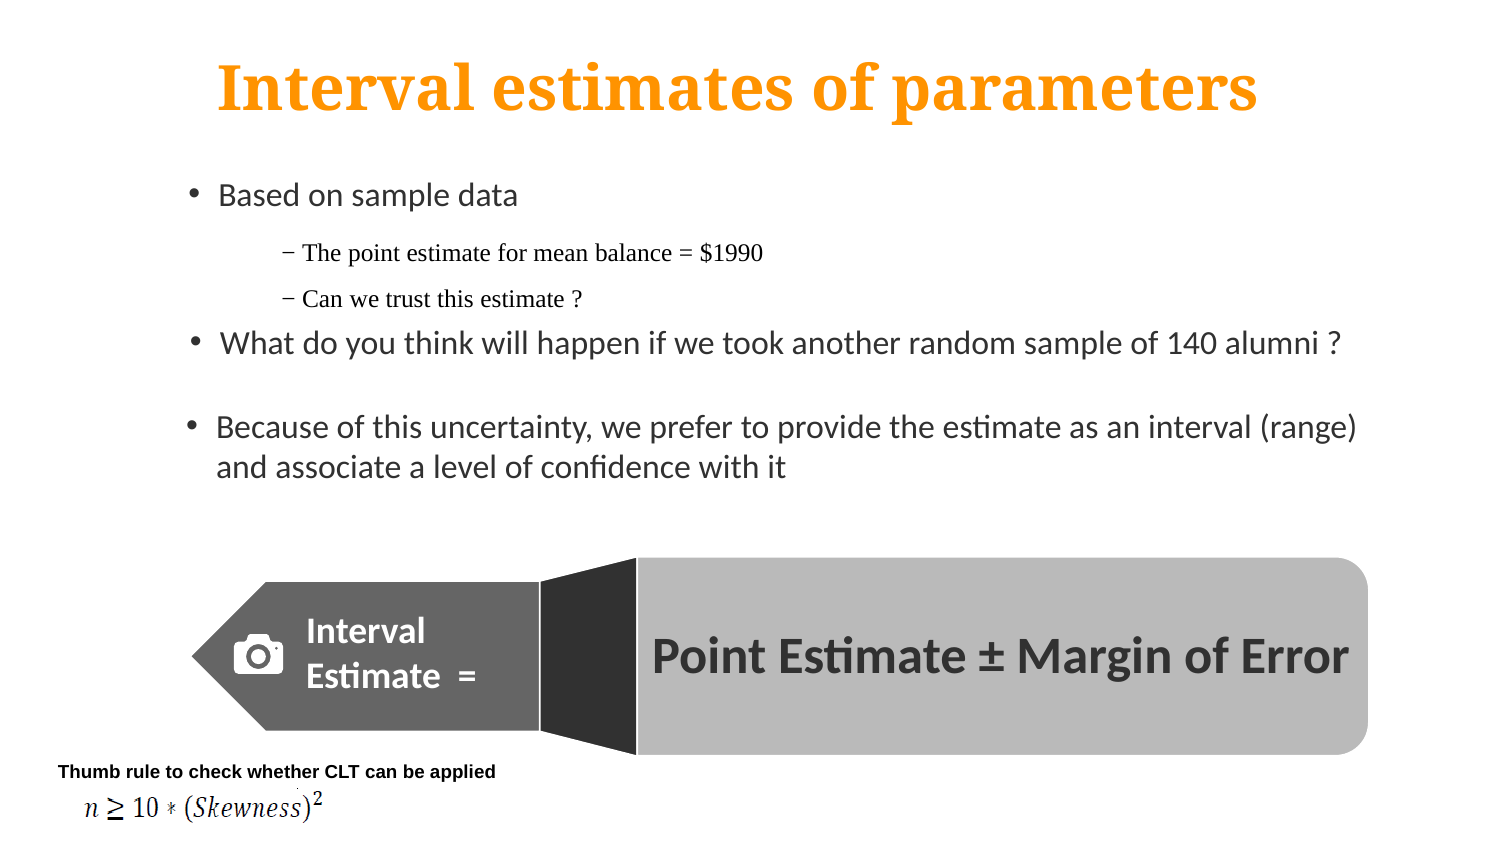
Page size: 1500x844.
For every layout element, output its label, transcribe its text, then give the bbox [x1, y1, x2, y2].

text_box Thumb rule to check whether CLT can be applied [43, 752, 611, 791]
list − The point estimate for mean balance = $1990 [266, 228, 1077, 274]
text_box [233, 634, 284, 674]
text_box Based on sample data [188, 172, 519, 214]
text_box Interval Estimate = [305, 605, 544, 696]
text_box Point Estimate ± Margin of Error [652, 621, 1388, 685]
text_box Because of this uncertainty, we prefer to provide the estimate as an interval (range) and associate a level of confidence with it [186, 404, 1397, 486]
text_box What do you think will happen if we took another random sample of 140 alumni ? [189, 320, 1344, 362]
text_box [637, 556, 1369, 756]
picture [79, 788, 327, 831]
list − Can we trust this estimate ? [266, 274, 1077, 320]
title Interval estimates of parameters [181, 0, 1441, 156]
text_box [190, 580, 539, 732]
text_box [539, 556, 638, 757]
